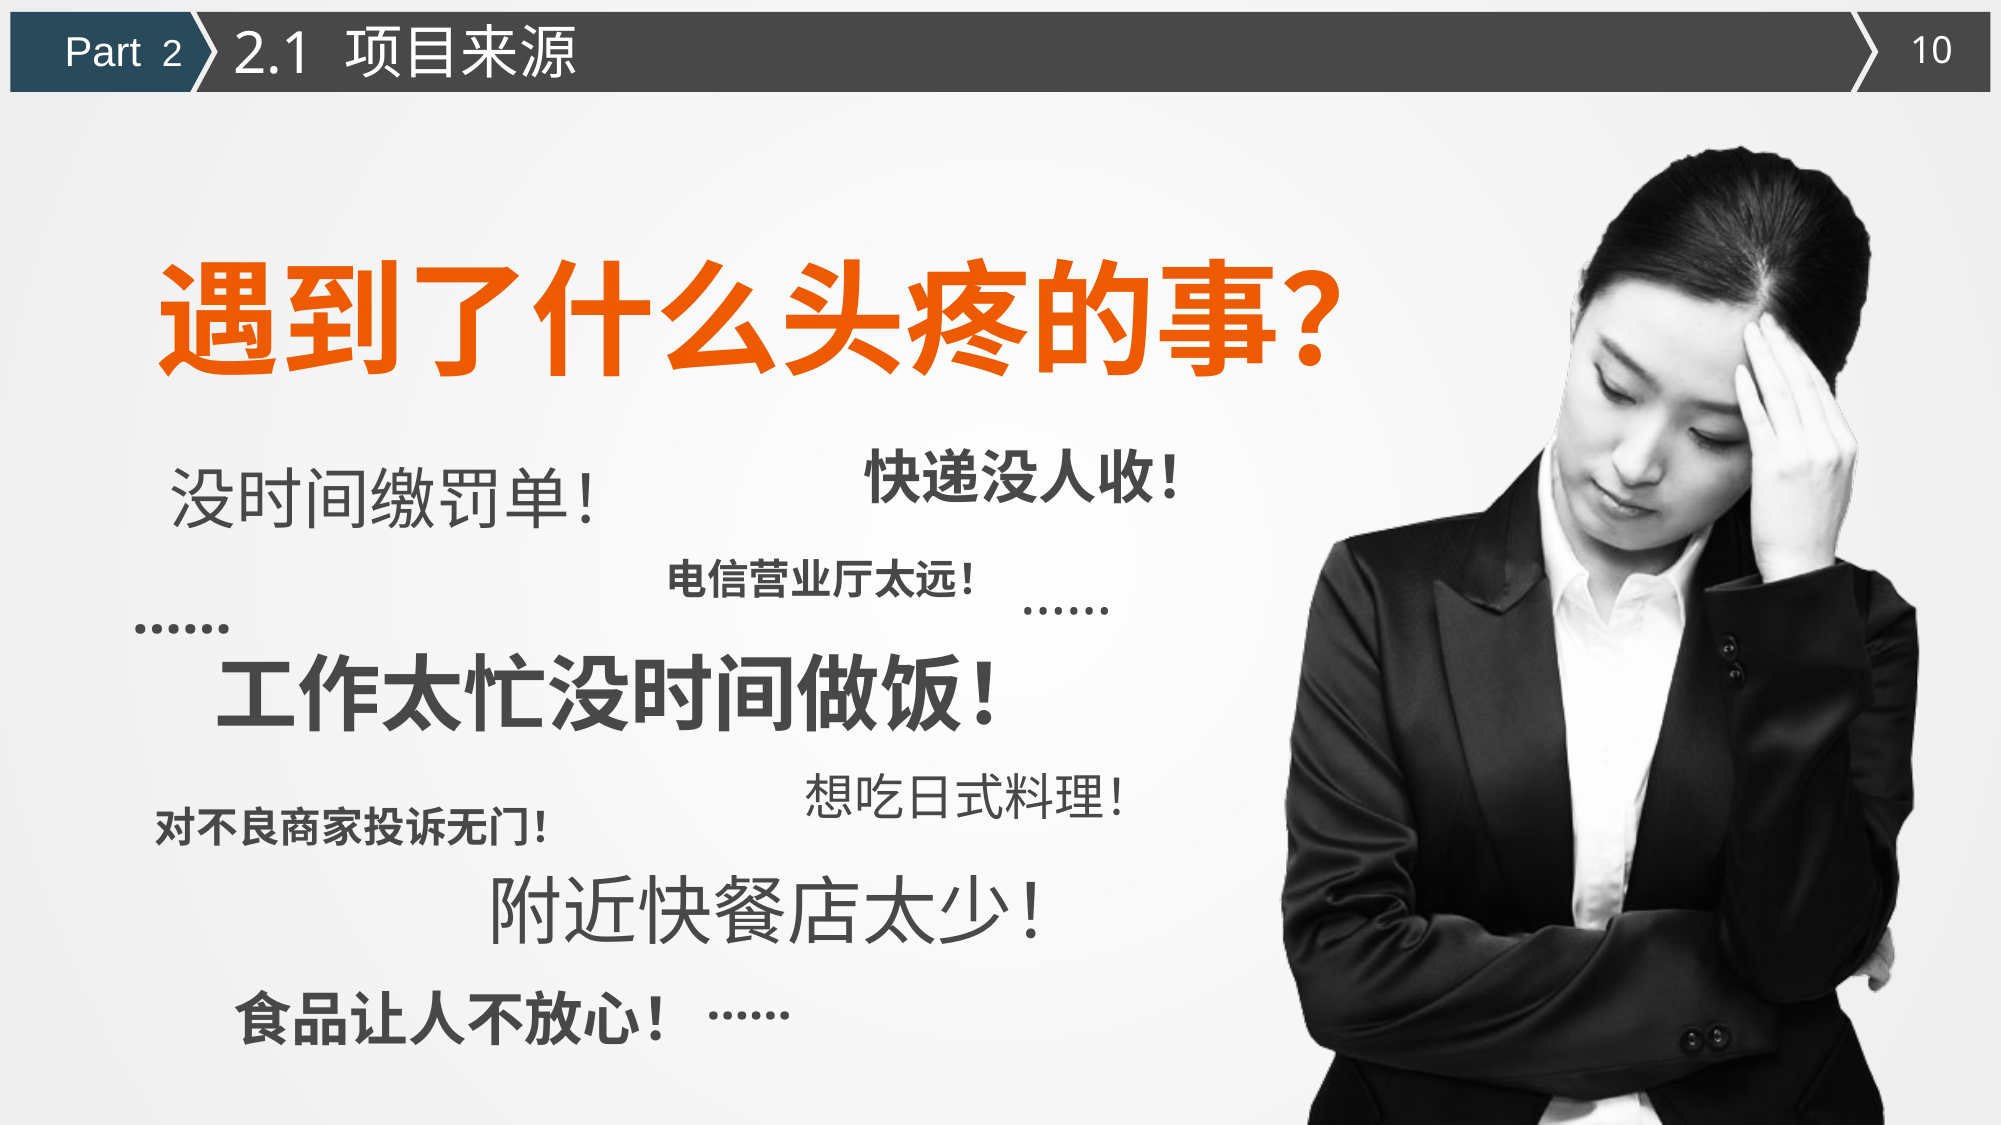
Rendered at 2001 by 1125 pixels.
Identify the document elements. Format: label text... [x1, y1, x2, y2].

text_box …… [117, 567, 247, 653]
text_box 对不良商家投诉无门！ [139, 793, 588, 858]
text_box 2.1 项目来源 [218, 7, 1046, 93]
text_box 工作太忙没时间做饭！ [199, 633, 1062, 749]
text_box 附近快餐店太少！ [472, 855, 1103, 961]
picture [0, 0, 2001, 1125]
text_box 电信营业厅太远！ [650, 545, 1015, 611]
text_box …… [691, 962, 807, 1037]
text_box 食品让人不放心！ [218, 975, 715, 1060]
text_box 想吃日式料理！ [789, 757, 1170, 833]
text_box Part 2 [22, 17, 198, 83]
text_box 遇到了什么头疼的事？ [140, 233, 1266, 398]
text_box 快递没人收！ [849, 432, 1229, 518]
text_box …… [1005, 548, 1128, 634]
text_box 没时间缴罚单！ [154, 449, 652, 544]
